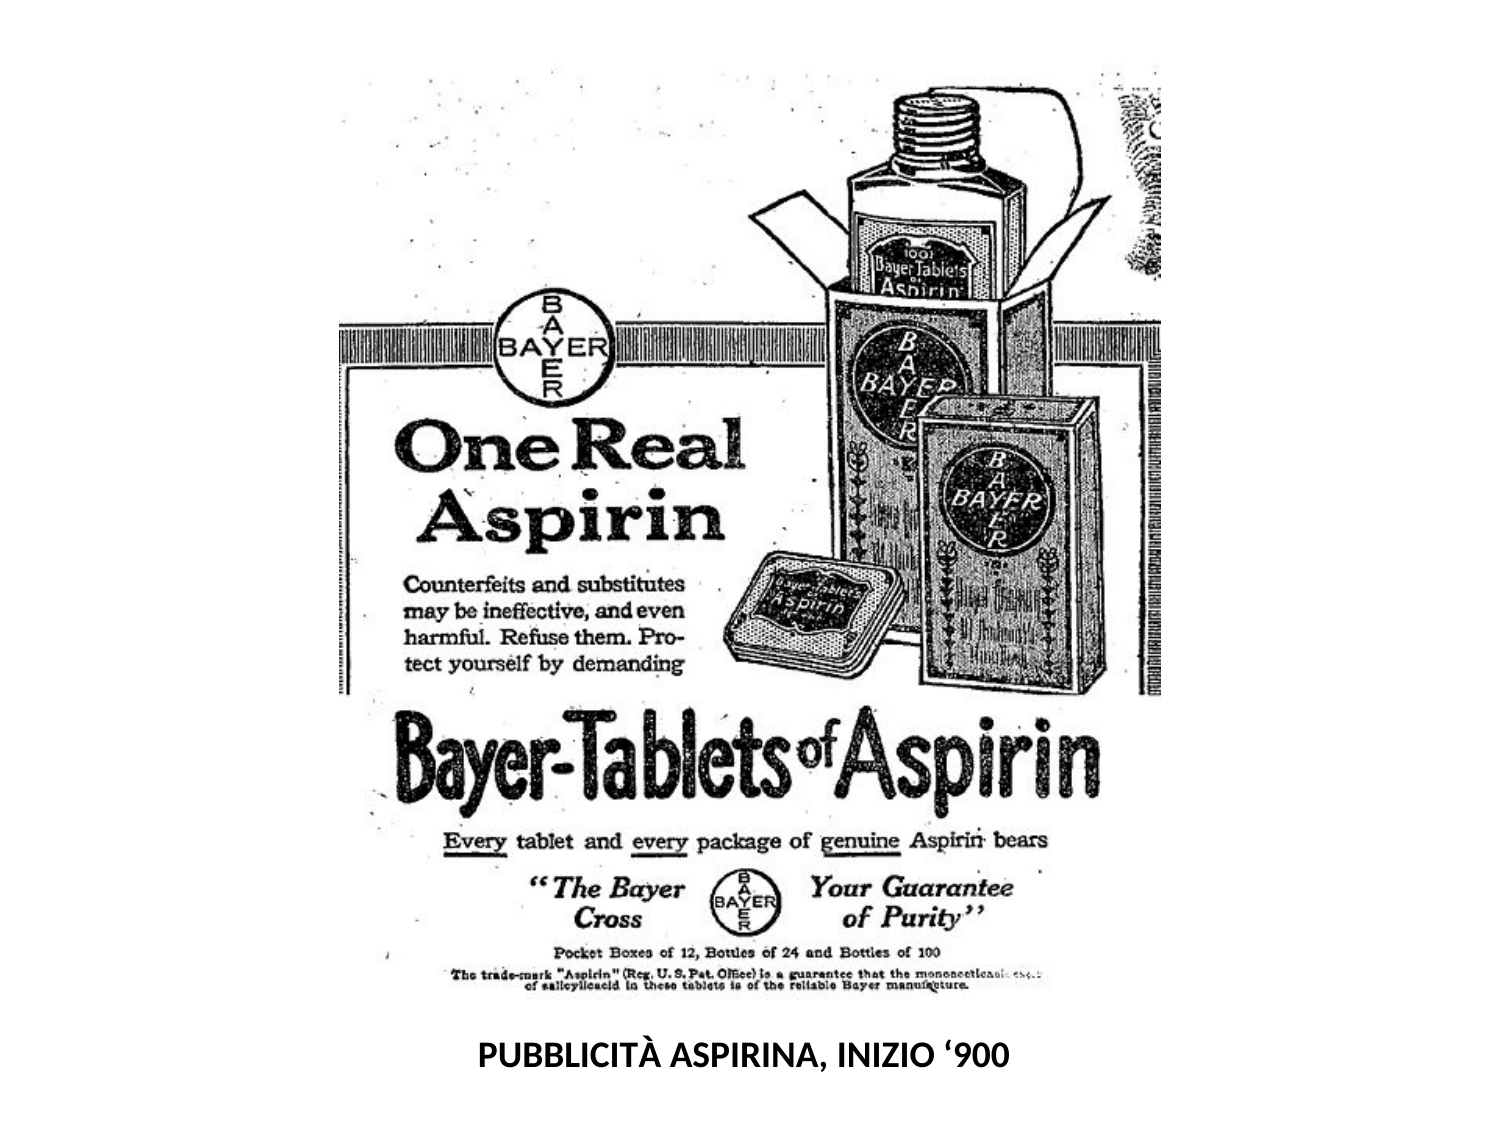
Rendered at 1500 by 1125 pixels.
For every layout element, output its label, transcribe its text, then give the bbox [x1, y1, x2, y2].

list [338, 63, 1162, 1000]
text_box PUBBLICITÀ ASPIRINA, INIZIO ‘900 [159, 1023, 1329, 1083]
